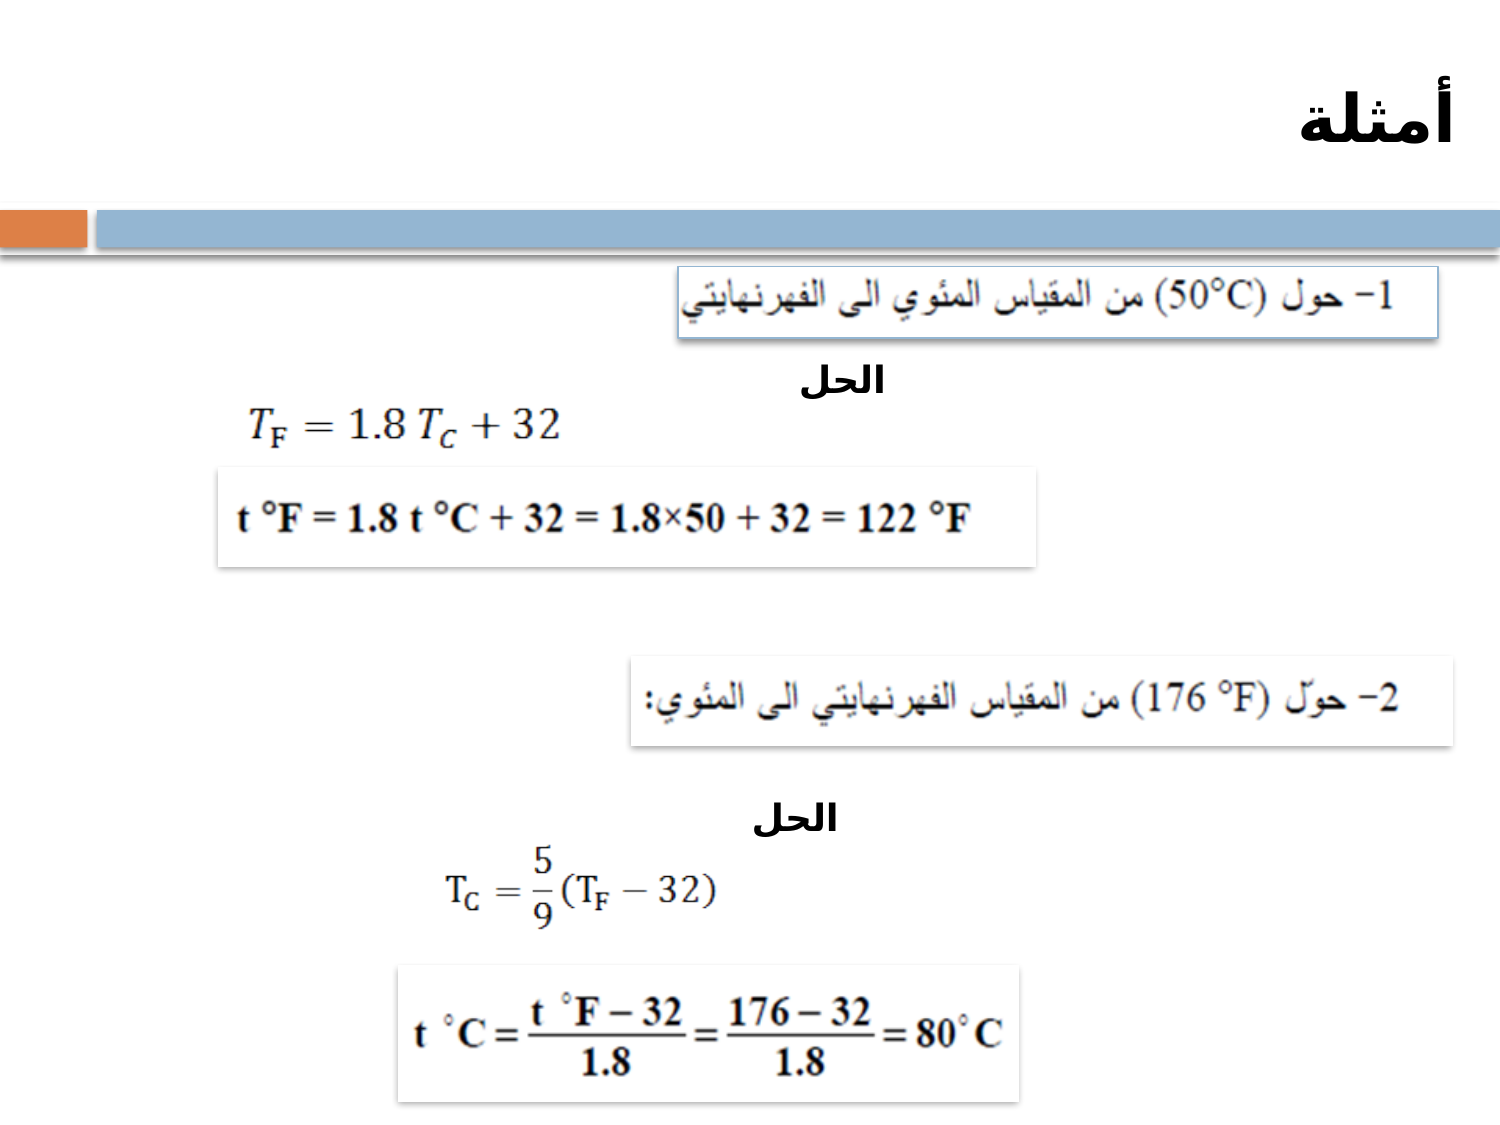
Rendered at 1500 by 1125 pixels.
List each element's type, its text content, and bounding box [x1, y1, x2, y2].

picture [398, 965, 1019, 1102]
title أمثلة [46, 47, 1472, 185]
text_box الحل [736, 786, 854, 847]
picture [229, 396, 580, 456]
picture [218, 467, 1036, 567]
picture [678, 266, 1438, 338]
text_box الحل [783, 348, 901, 409]
picture [444, 843, 725, 938]
picture [631, 656, 1453, 747]
